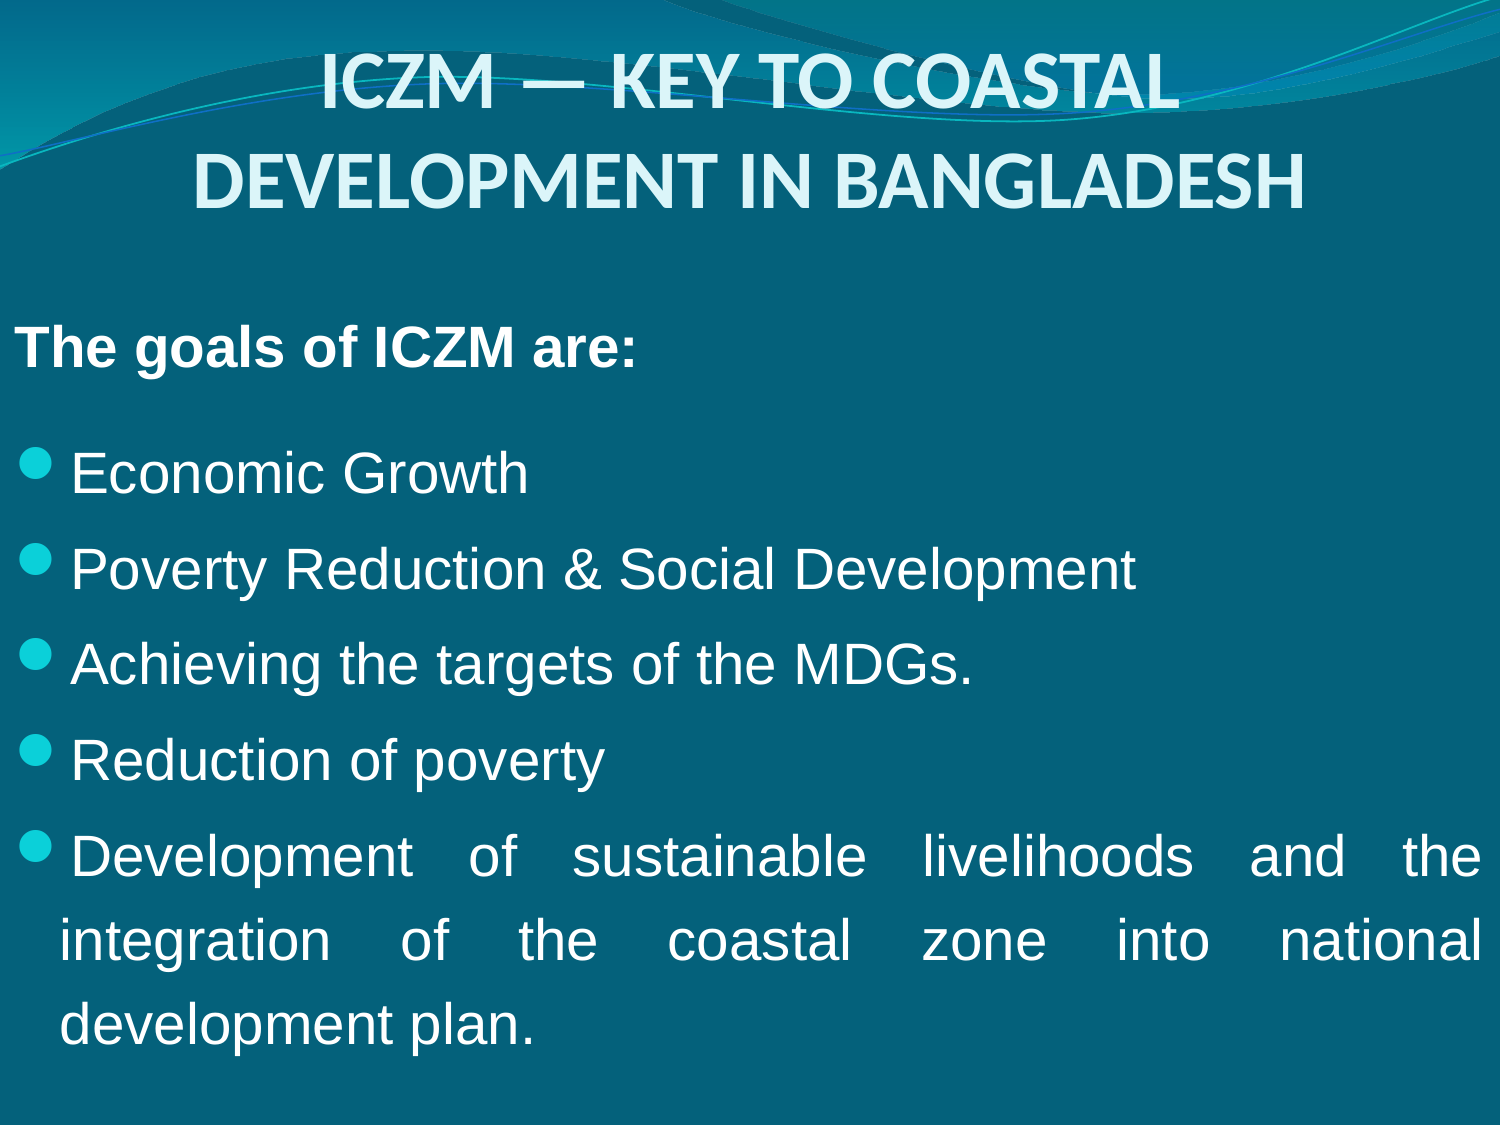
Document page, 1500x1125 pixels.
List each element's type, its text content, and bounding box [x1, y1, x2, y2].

title ICZM — KEY TO COASTAL DEVELOPMENT IN BANGLADESH [75, 12, 1425, 225]
list The goals of ICZM are: Economic Growth Poverty Reduction & Social Development Achieving the targets of the MDGs. Reduction of poverty Development of sustainable livelihoods and the integration of the coastal zone into national development plan. [0, 287, 1500, 1125]
